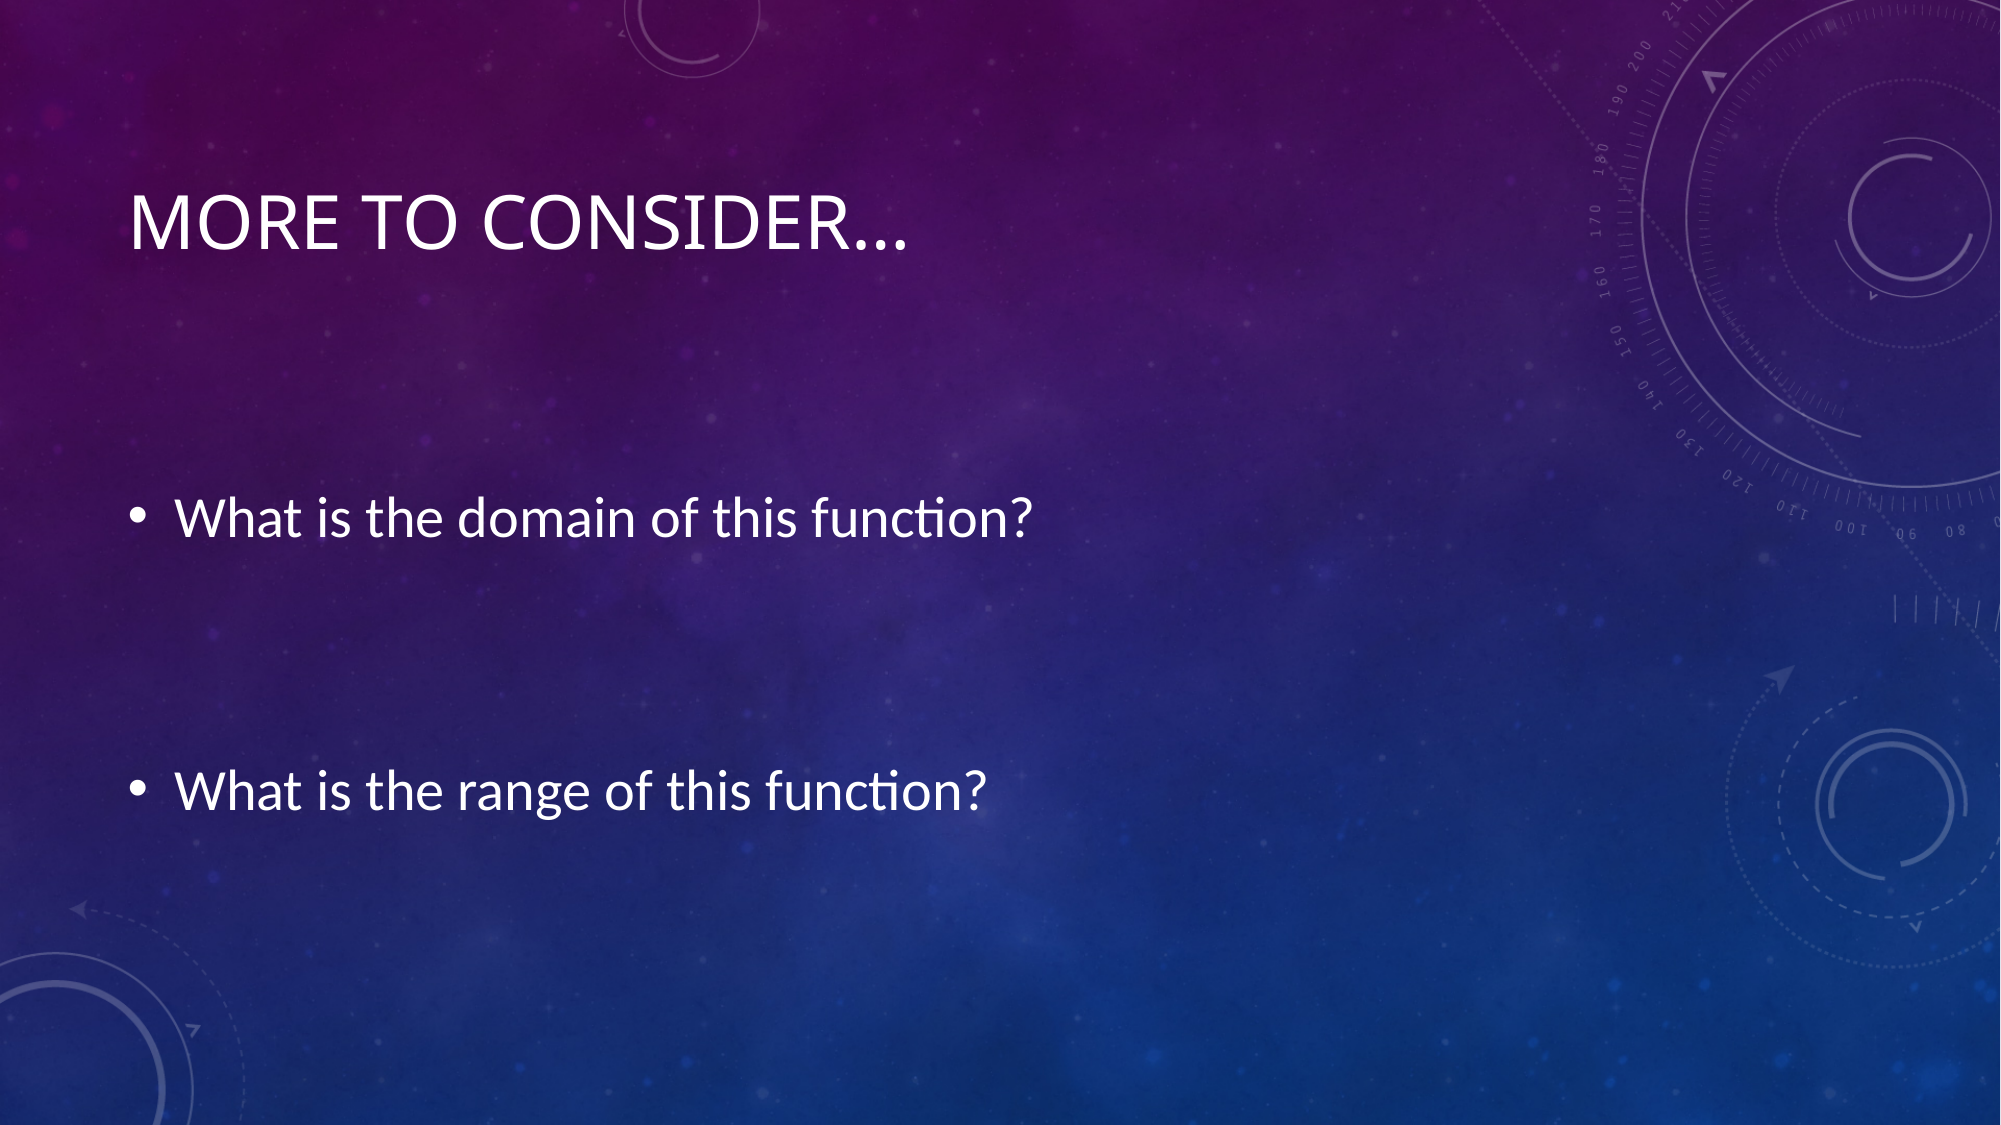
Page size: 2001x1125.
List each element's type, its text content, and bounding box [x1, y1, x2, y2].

list What is the domain of this function? What is the range of this function? [112, 351, 1775, 950]
title More to Consider… [112, 99, 1775, 339]
picture [0, 0, 2001, 1125]
